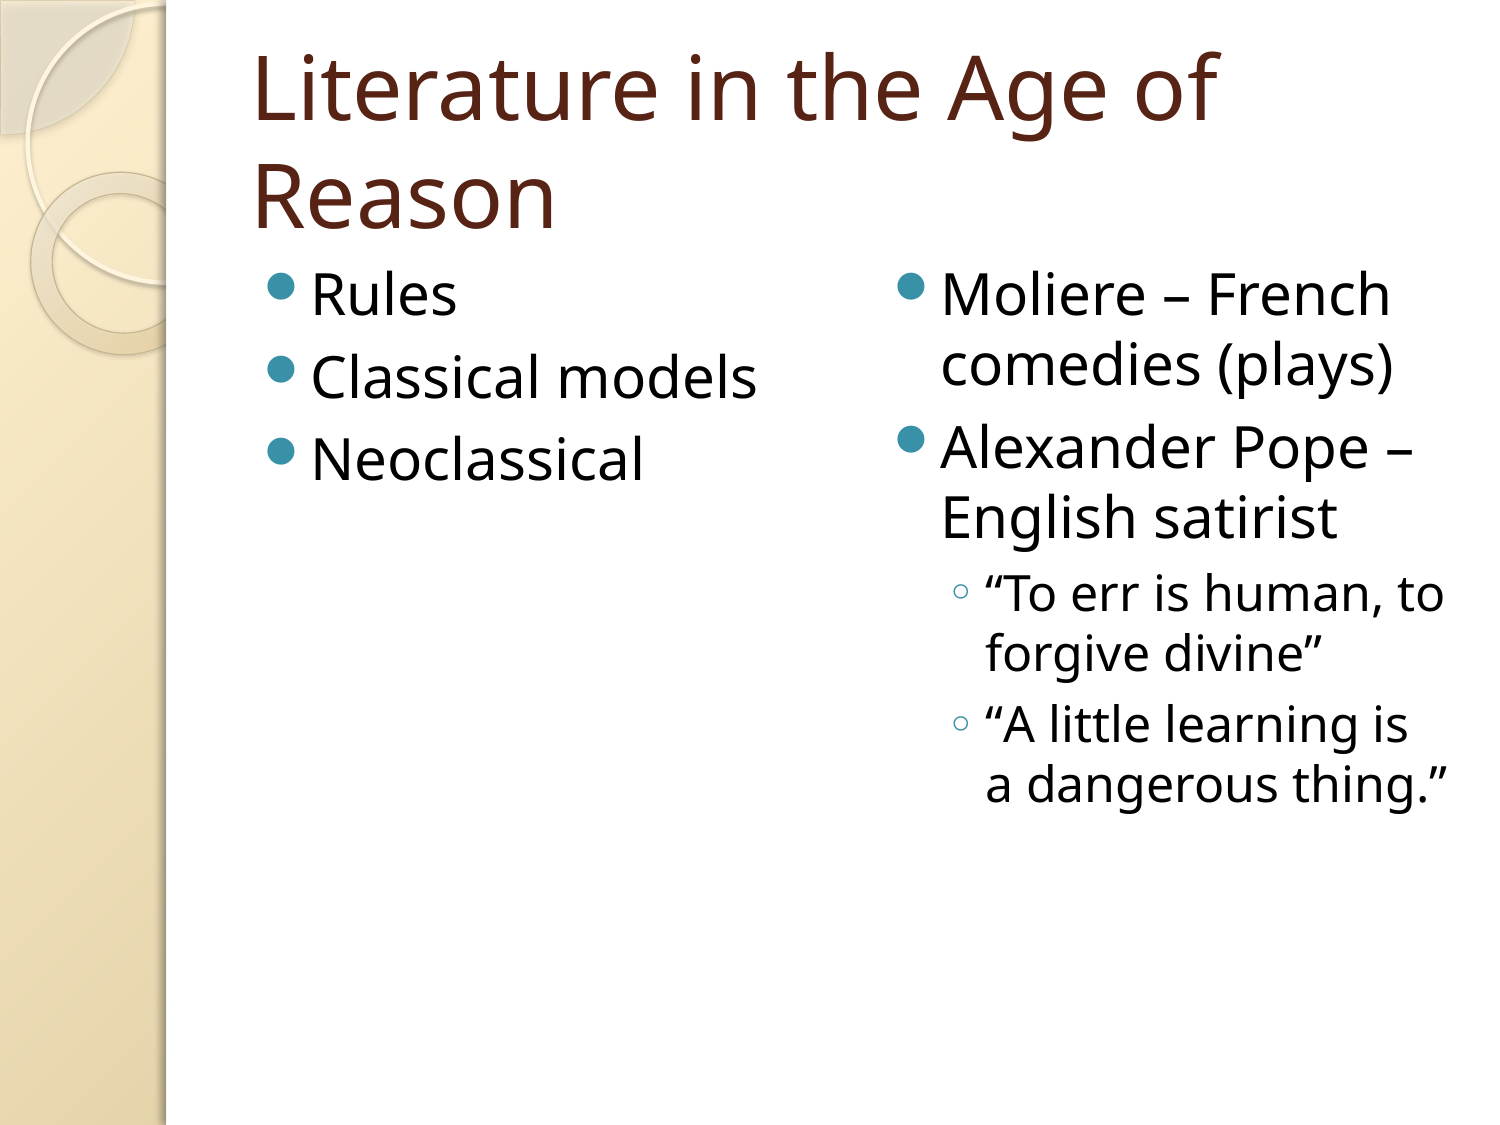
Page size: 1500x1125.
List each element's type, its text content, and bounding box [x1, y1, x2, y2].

list Rules Classical models Neoclassical [235, 249, 836, 1015]
list Moliere – French comedies (plays) Alexander Pope – English satirist “To err is human, to forgive divine” “A little learning is a dangerous thing.” [865, 249, 1466, 1015]
title Literature in the Age of Reason [235, 45, 1466, 233]
